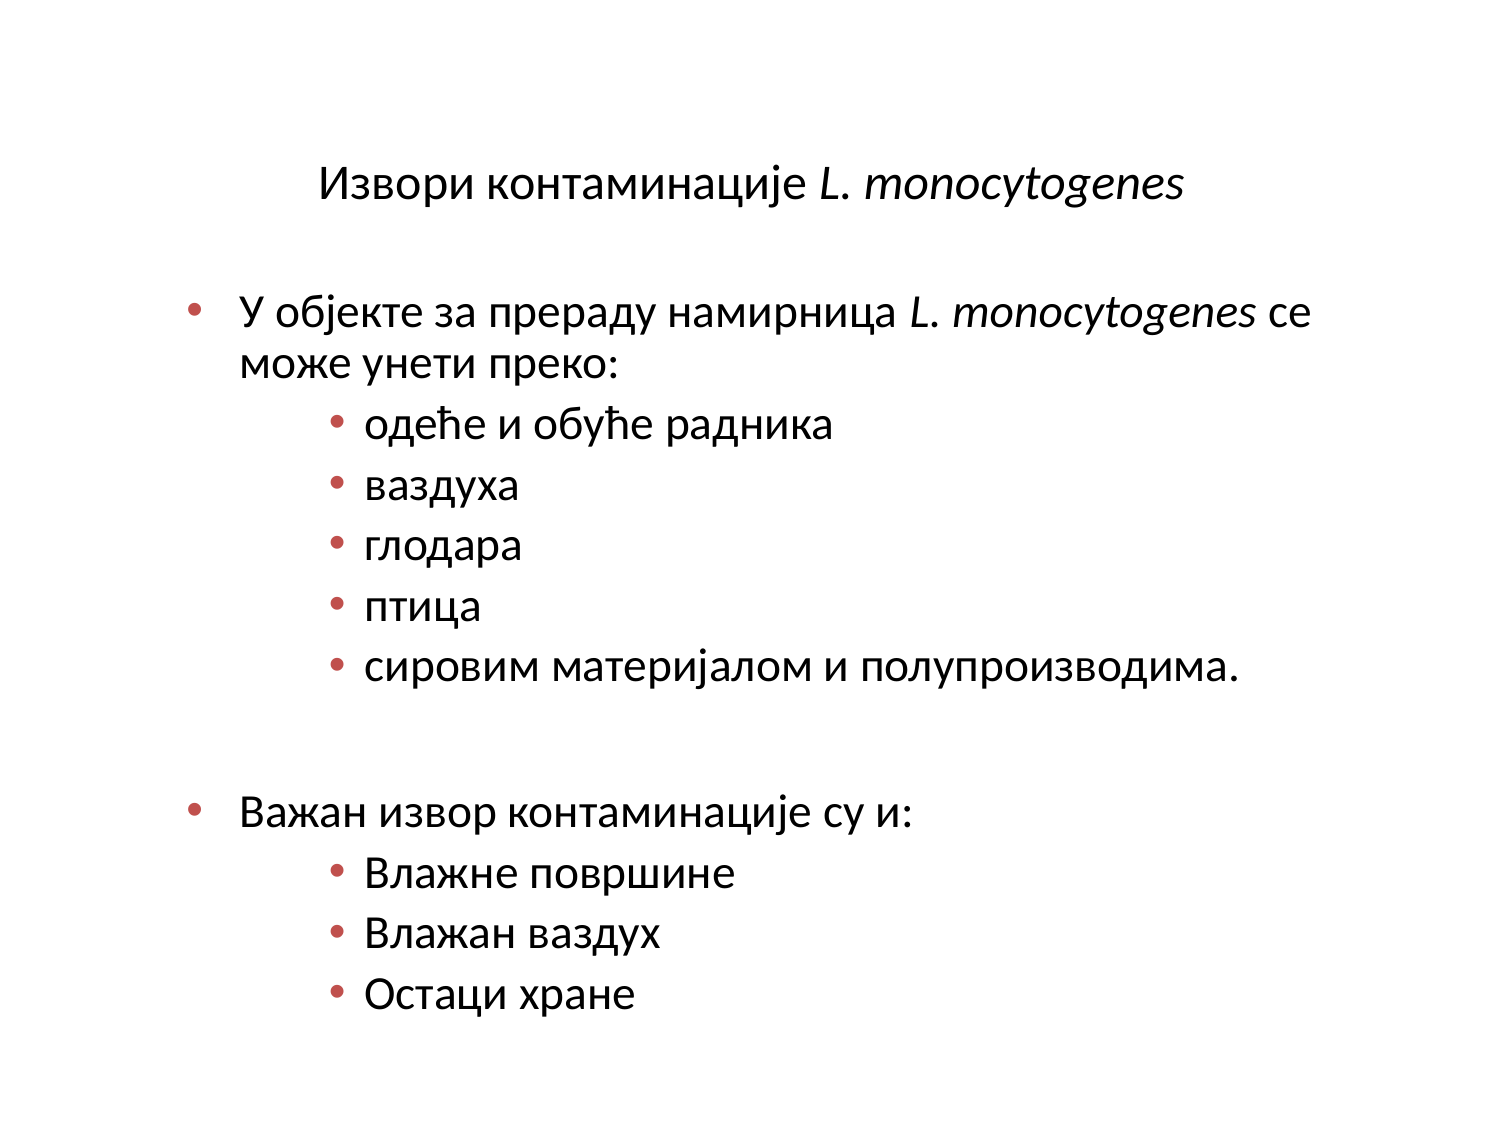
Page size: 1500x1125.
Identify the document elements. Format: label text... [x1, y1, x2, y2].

list У објекте за прераду намирница L. monocytogenes се може унети преко: одеће и обуће радника ваздуха глодара птица сировим материјалом и полупроизводима. Важан извор контаминације су и: Влажне површине Влажан ваздух Остаци хране [171, 278, 1422, 1029]
title Извори контаминације L. monocytogenes [76, 101, 1427, 257]
